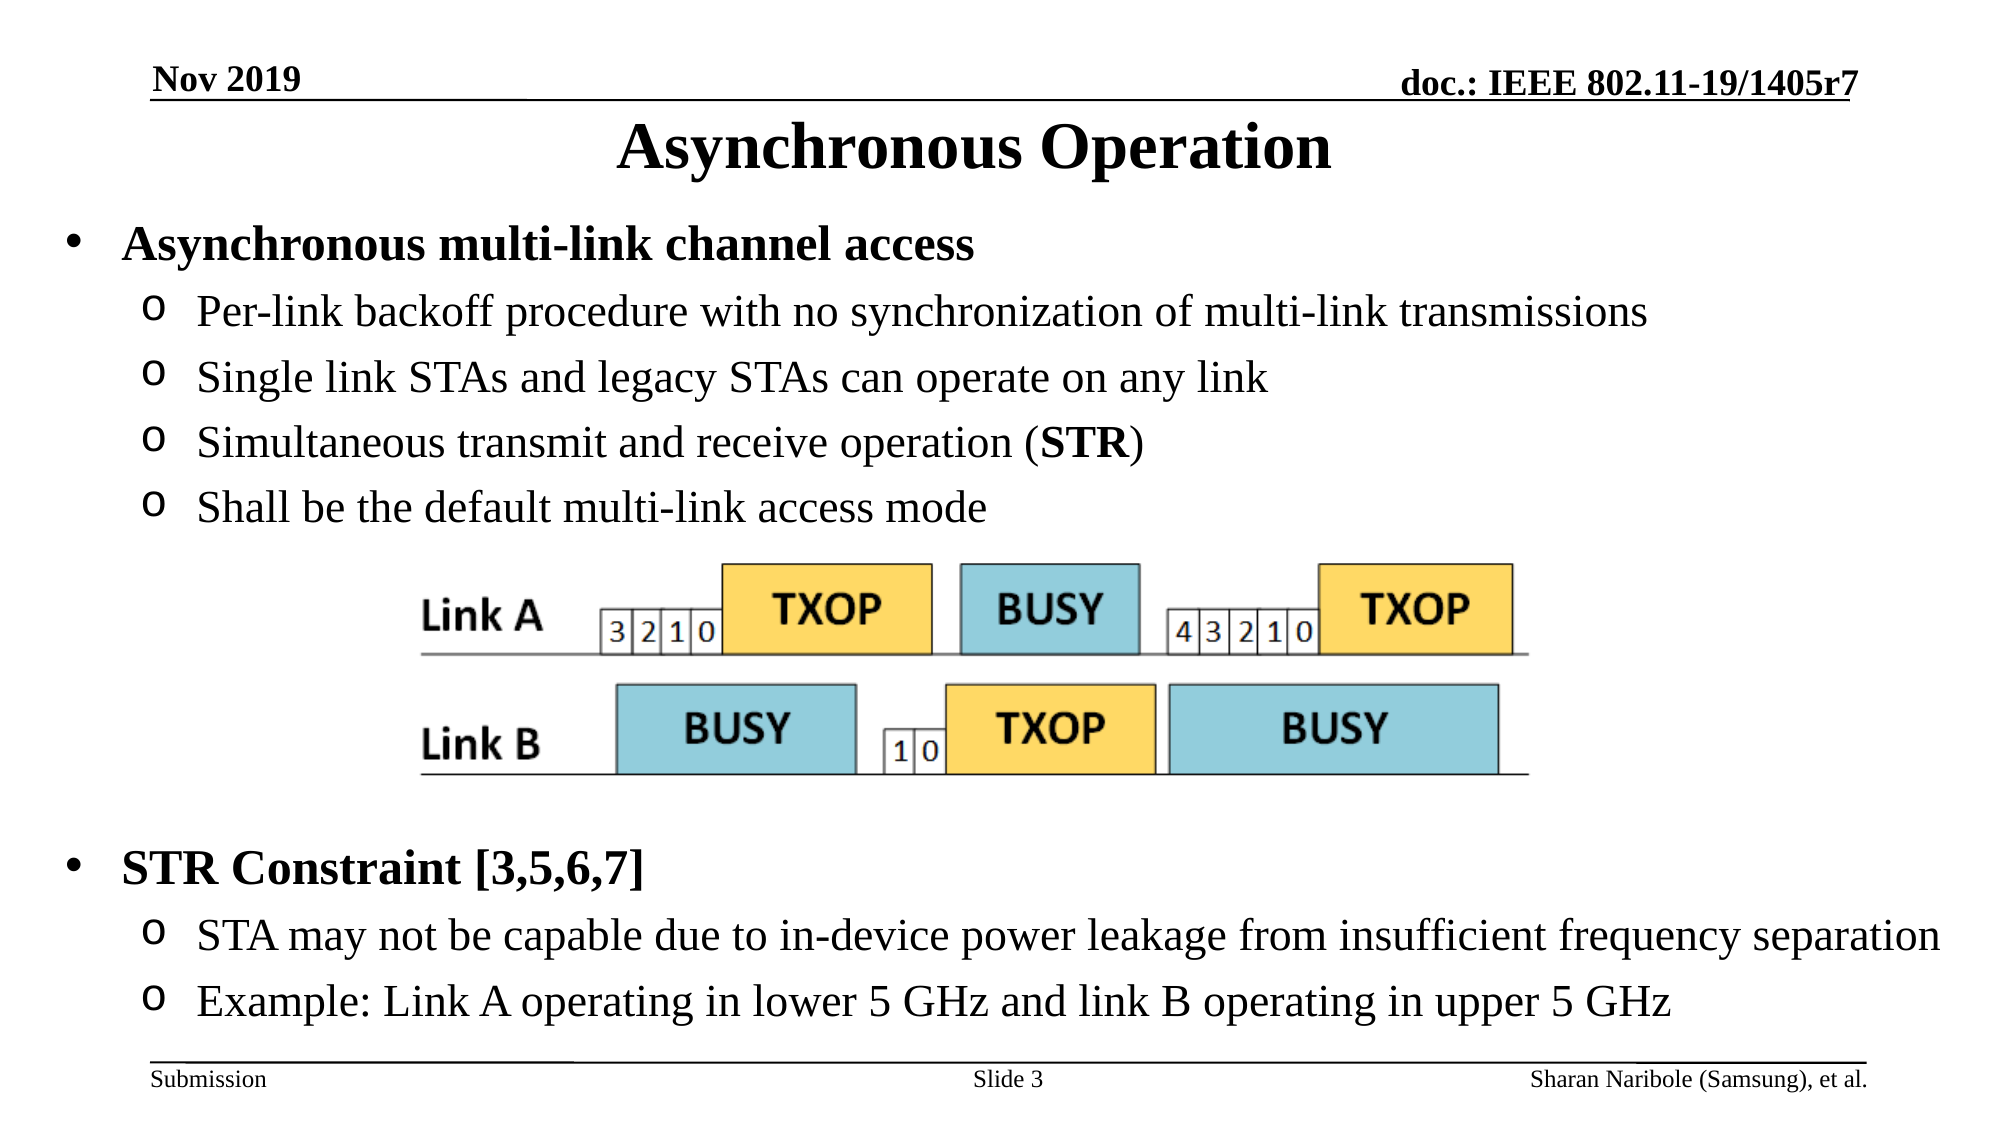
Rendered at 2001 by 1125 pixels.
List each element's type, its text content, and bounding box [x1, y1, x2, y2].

slide_number Slide 3 [950, 1078, 1067, 1123]
title Asynchronous Operation [124, 54, 1825, 202]
list Asynchronous multi-link channel access Per-link backoff procedure with no synchronization of multi-link transmissions Single link STAs and legacy STAs can operate on any link Simultaneous transmit and receive operation (STR) Shall be the default multi-link access mode STR Constraint [3,5,6,7] STA may not be capable due to in-device power leakage from insufficient frequency separation Example: Link A operating in lower 5 GHz and link B operating in upper 5 GHz [49, 202, 2000, 1078]
picture [387, 562, 1537, 799]
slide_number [152, 54, 563, 100]
footer Sharan Naribole (Samsung), et al. [1171, 1078, 1869, 1093]
